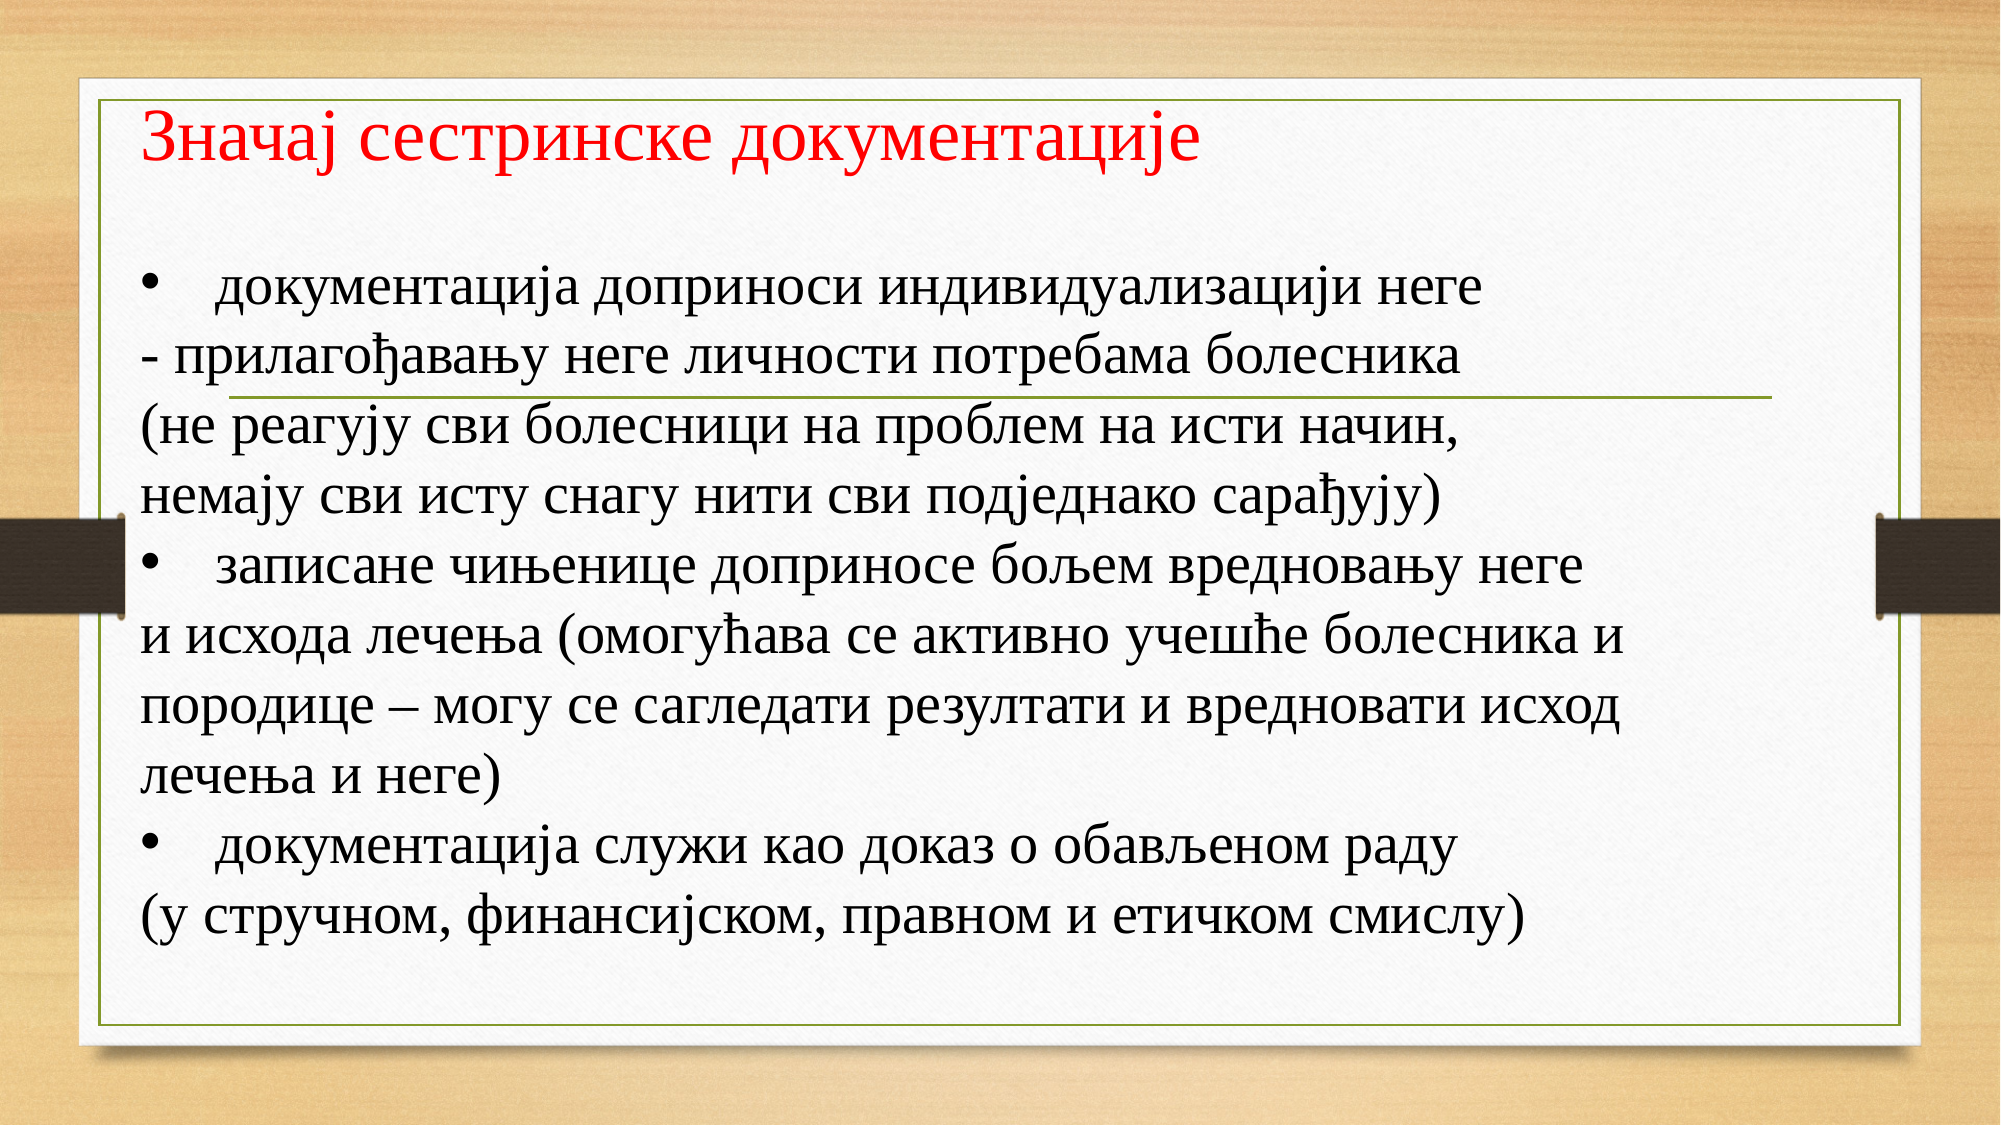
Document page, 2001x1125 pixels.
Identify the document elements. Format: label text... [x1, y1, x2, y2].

text_box Значај сестринске документације документација доприноси индивидуализацији неге - прилагођавању неге личности потребама болесника (не реагују сви болесници на проблем на исти начин, немају сви исту снагу нити сви подједнако сарађују) записане чињенице доприносе бољем вредновању неге и исхода лечења (омогућава се активно учешће болесника и породице – могу се сагледати резултати и вредновати исход лечења и неге) документација служи као доказ о обављеном раду (у стручном, финансијском, правном и етичком смислу) [125, 138, 1877, 983]
picture [0, 0, 2001, 1125]
